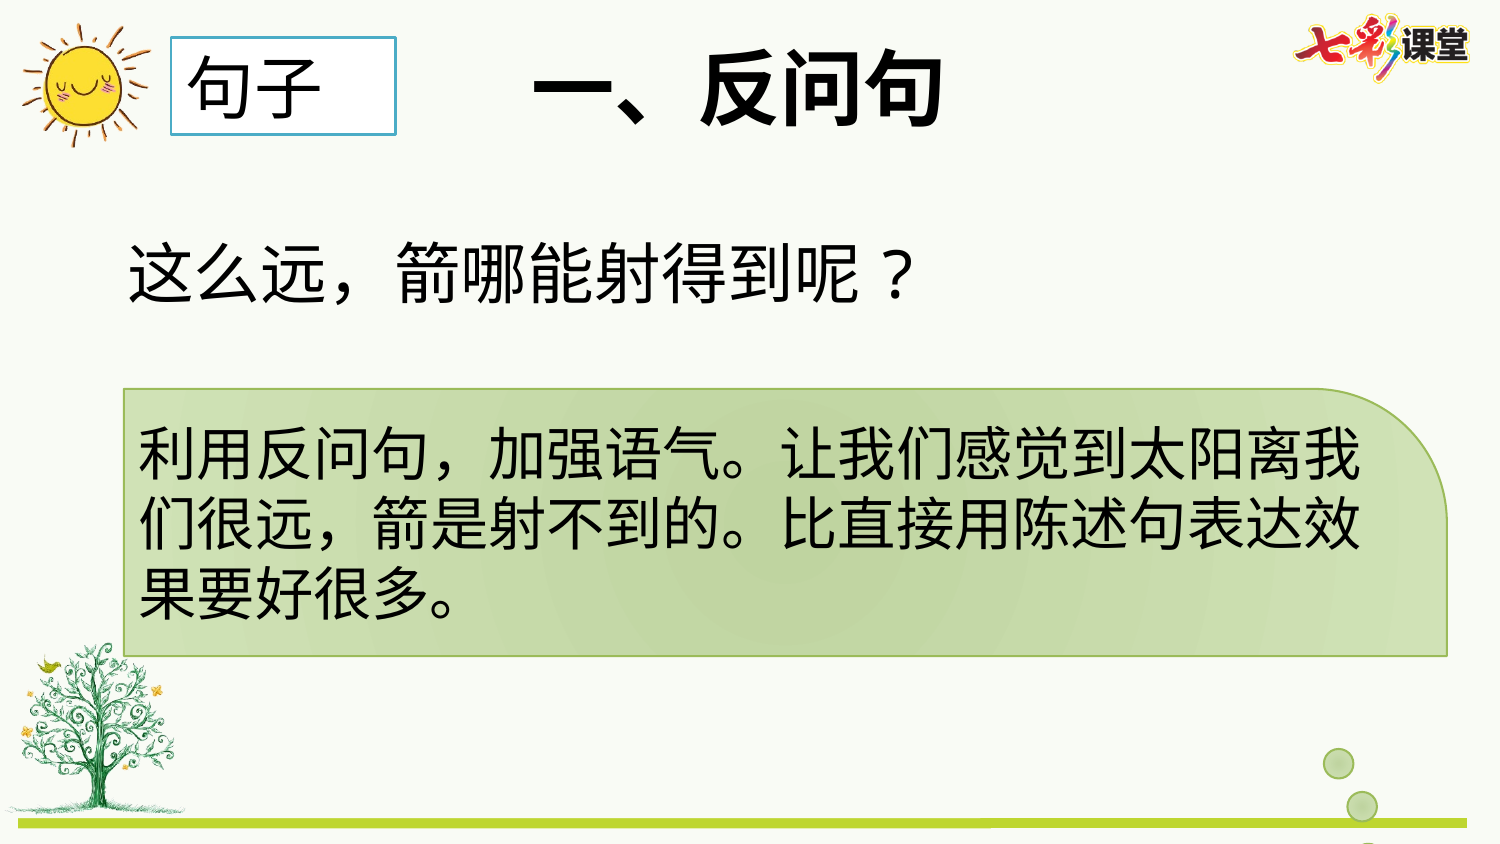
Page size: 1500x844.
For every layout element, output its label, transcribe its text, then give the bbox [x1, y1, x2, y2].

text_box 这么远，箭哪能射得到呢? [36, 224, 1450, 320]
picture [0, 608, 123, 844]
picture [0, 0, 173, 172]
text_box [123, 388, 1448, 844]
text_box 一、反问句 [516, 28, 963, 144]
text_box 句子 [170, 36, 397, 136]
picture [1291, 9, 1472, 87]
picture [1448, 771, 1467, 844]
